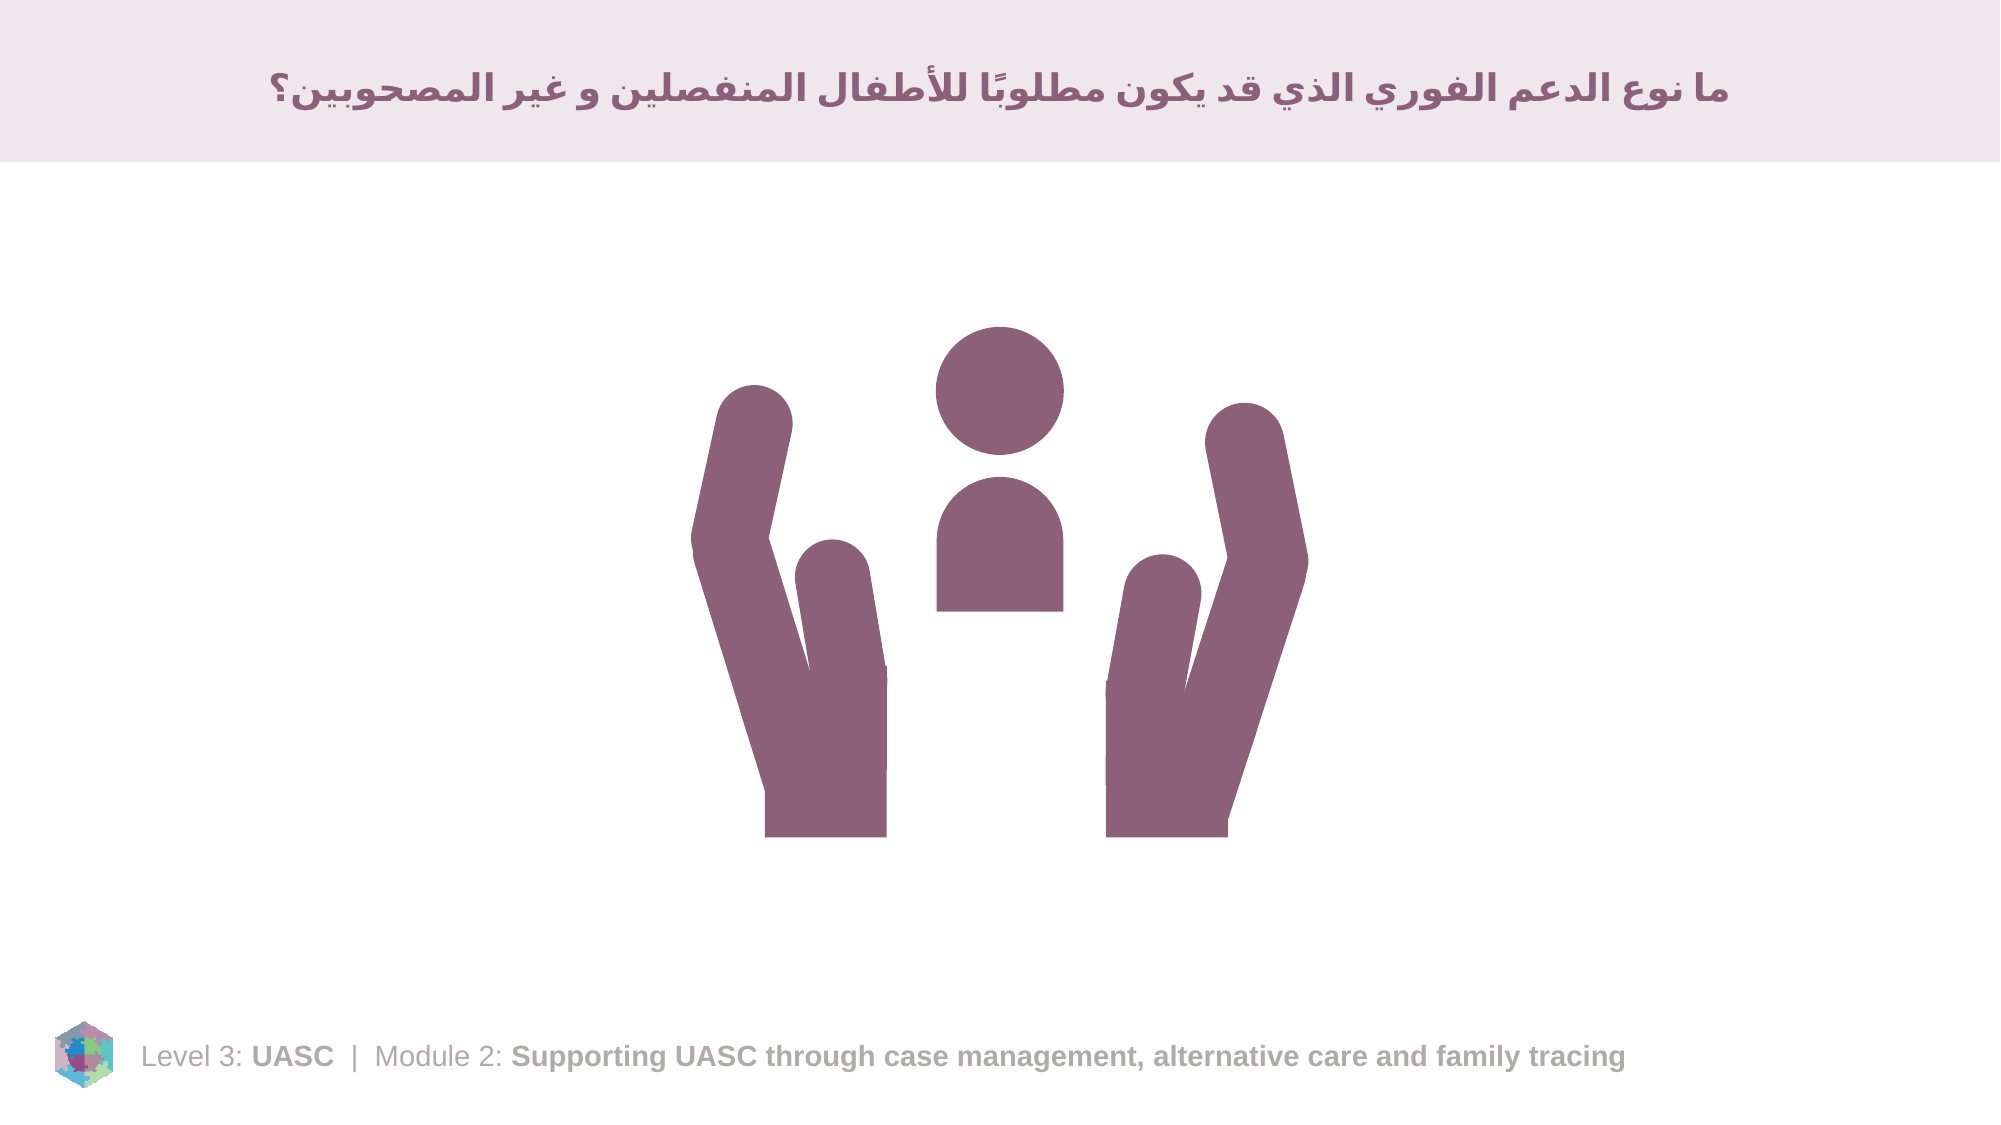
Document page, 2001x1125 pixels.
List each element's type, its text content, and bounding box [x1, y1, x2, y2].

picture [55, 1021, 113, 1088]
title ما نوع الدعم الفوري الذي قد يكون مطلوبًا للأطفال المنفصلين و غير المصحوبين؟ [137, 19, 1863, 163]
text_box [703, 326, 1297, 838]
